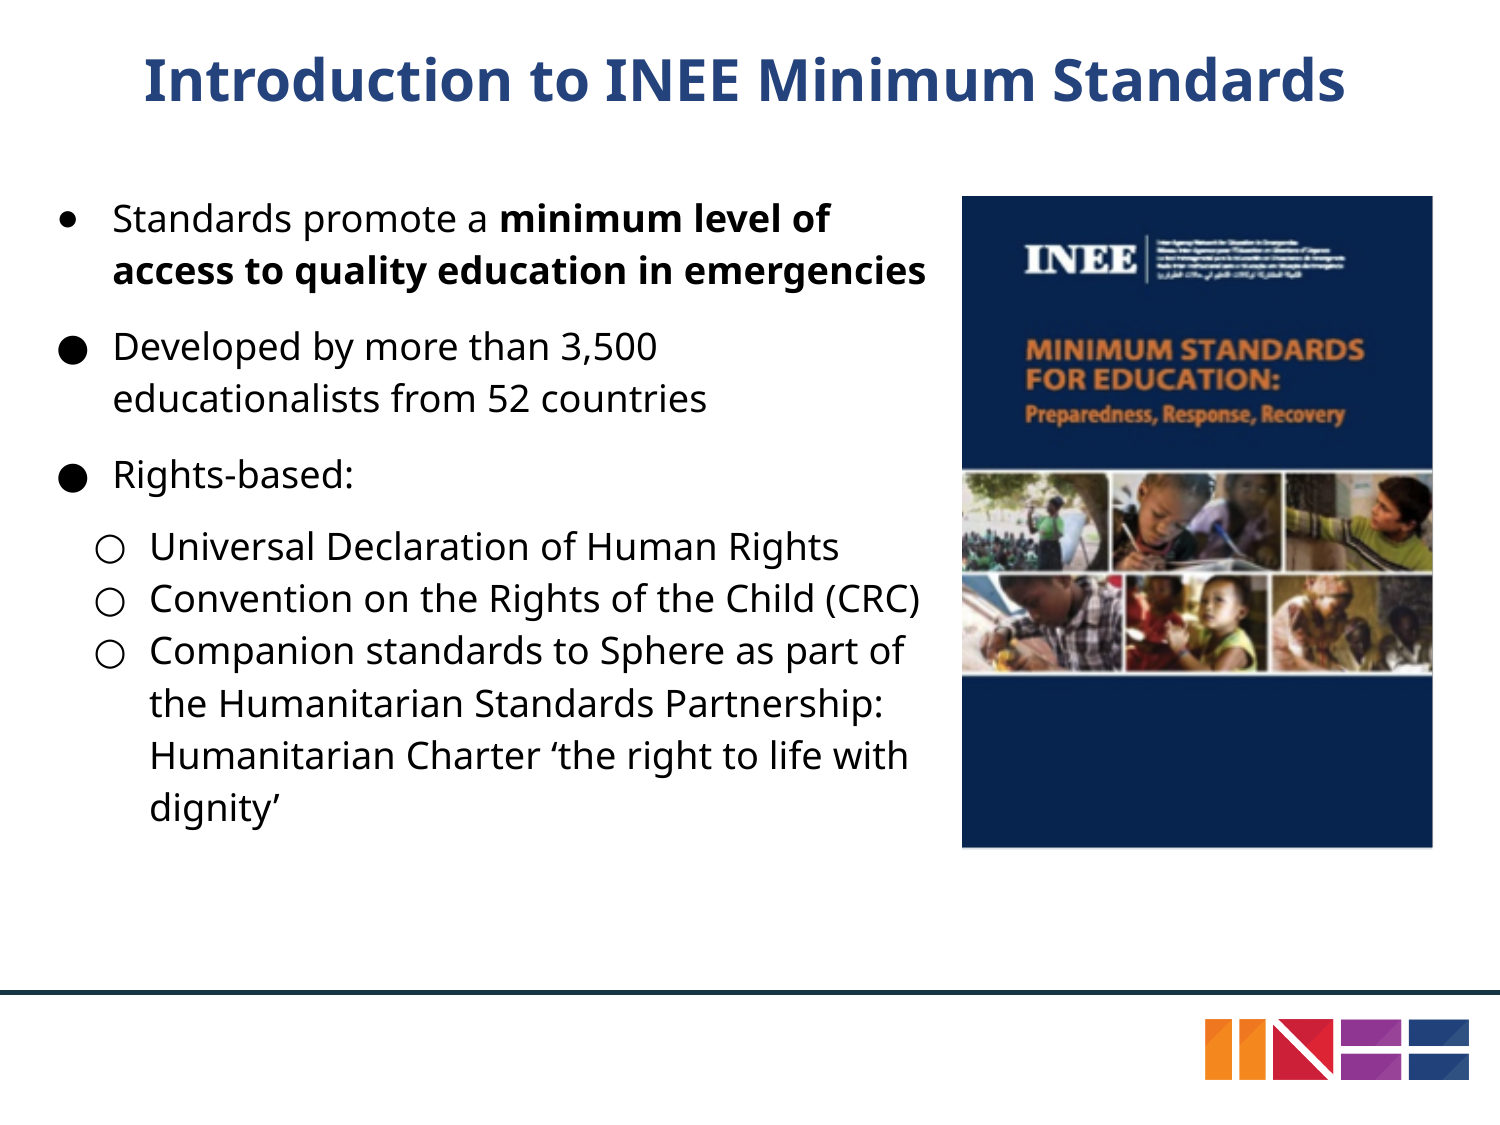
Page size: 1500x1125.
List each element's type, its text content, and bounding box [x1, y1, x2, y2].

title Introduction to INEE Minimum Standards [23, 28, 1468, 145]
picture [1205, 1019, 1469, 1080]
picture [962, 196, 1436, 850]
list Standards promote a minimum level of access to quality education in emergencies Developed by more than 3,500 educationalists from 52 countries Rights-based: Universal Declaration of Human Rights Convention on the Rights of the Child (CRC) Companion standards to Sphere as part of the Humanitarian Standards Partnership: Humanitarian Charter ‘the right to life with dignity’ [23, 172, 944, 935]
